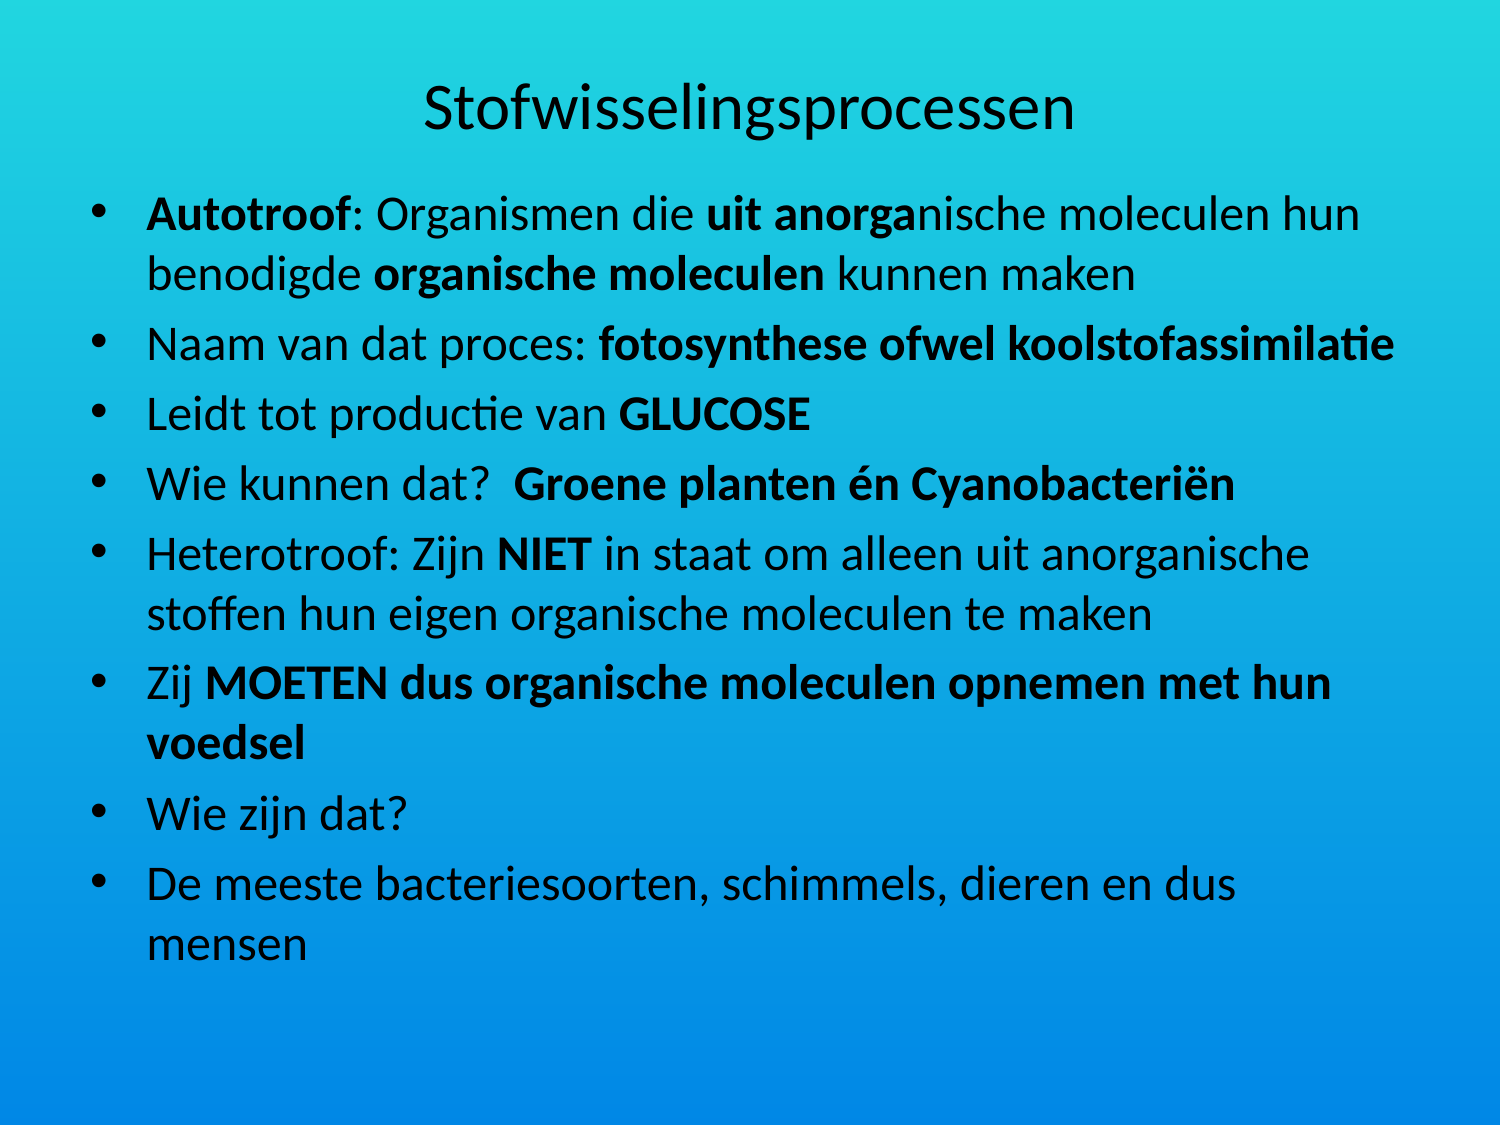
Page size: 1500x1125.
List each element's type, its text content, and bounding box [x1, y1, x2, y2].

list Autotroof: Organismen die uit anorganische moleculen hun benodigde organische moleculen kunnen maken Naam van dat proces: fotosynthese ofwel koolstofassimilatie Leidt tot productie van GLUCOSE Wie kunnen dat? Groene planten én Cyanobacteriën Heterotroof: Zijn NIET in staat om alleen uit anorganische stoffen hun eigen organische moleculen te maken Zij MOETEN dus organische moleculen opnemen met hun voedsel Wie zijn dat? De meeste bacteriesoorten, schimmels, dieren en dus mensen [75, 172, 1425, 1071]
title Stofwisselingsprocessen [75, 45, 1425, 161]
